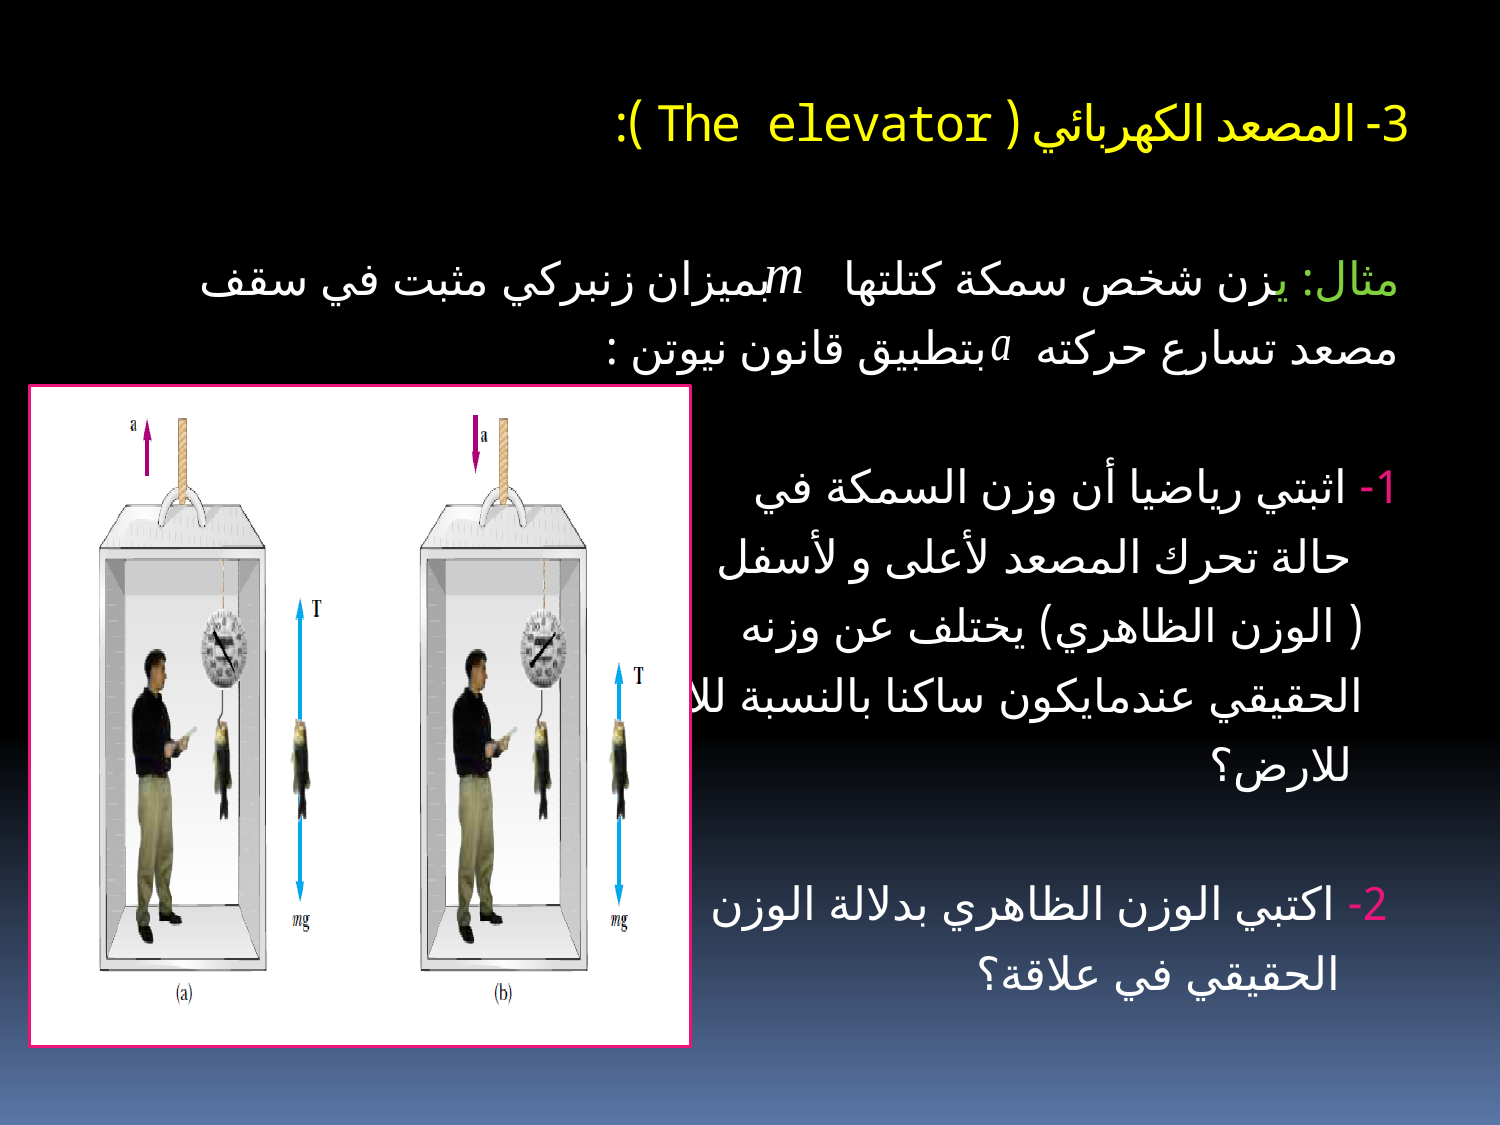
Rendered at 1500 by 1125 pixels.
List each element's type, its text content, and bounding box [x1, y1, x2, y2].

list مثال: يزن شخص سمكة كتلتها بميزان زنبركي مثبت في سقف مصعد تسارع حركته بتطبيق قانون نيوتن : 1- اثبتي رياضيا أن وزن السمكة في حالة تحرك المصعد لأعلى و لأسفل ( الوزن الظاهري) يختلف عن وزنه الحقيقي عندمايكون ساكنا بالنسبة للارض؟ للارض؟ 2- اكتبي الوزن الظاهري بدلالة الوزن الحقيقي في علاقة؟ [76, 172, 1427, 1033]
picture [64, 396, 668, 1024]
text_box [28, 384, 692, 1048]
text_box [755, 254, 822, 303]
title 3- المصعد الكهربائي ( The elevator ): [75, 83, 1425, 197]
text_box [985, 325, 1023, 374]
